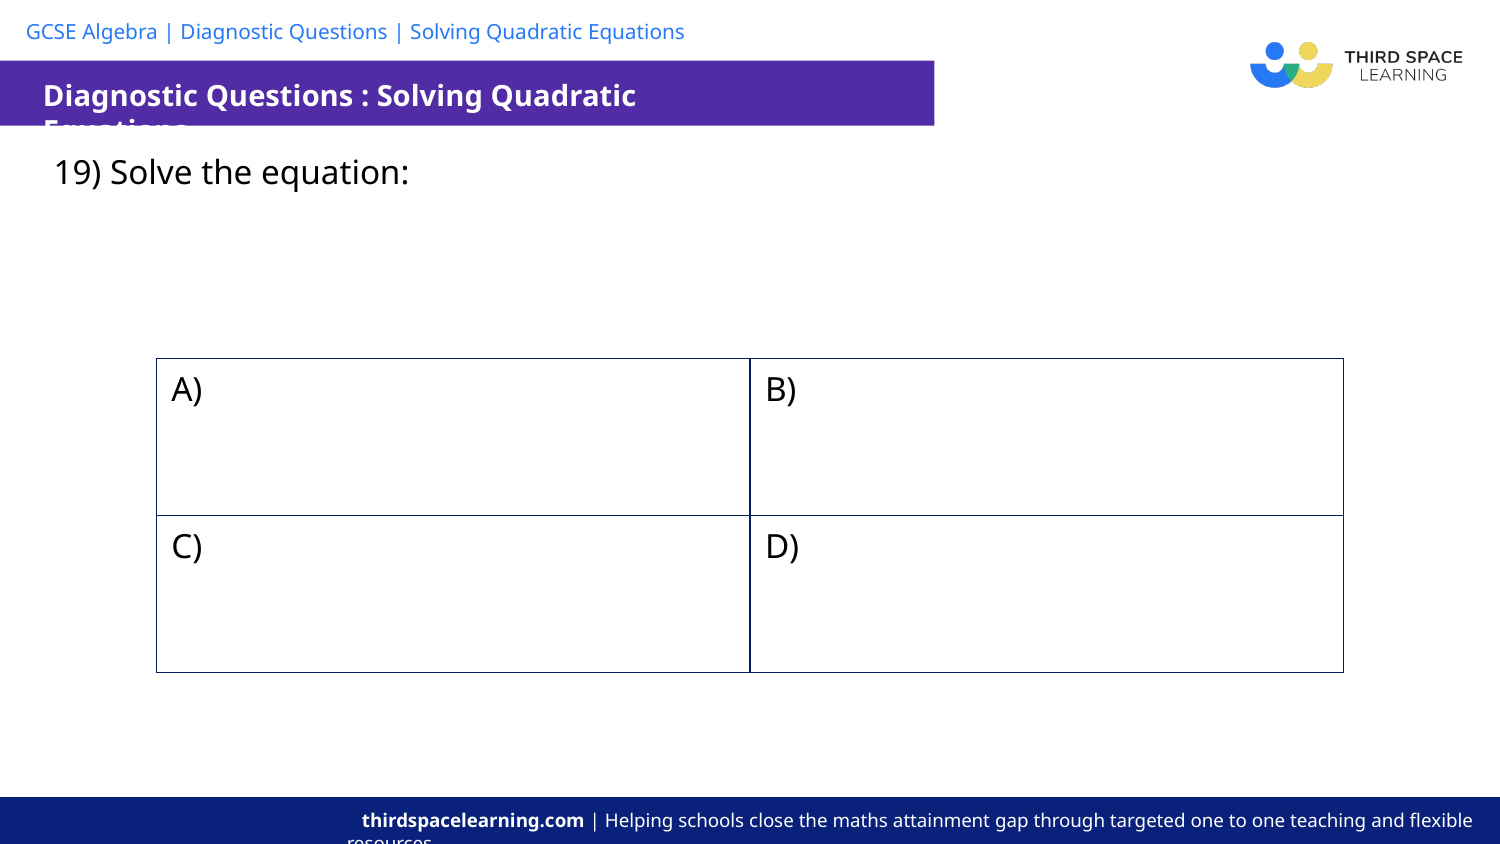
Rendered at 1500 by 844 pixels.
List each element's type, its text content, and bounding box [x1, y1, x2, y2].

picture [1250, 33, 1465, 99]
text_box Diagnostic Questions : Solving Quadratic Equations [27, 61, 778, 141]
